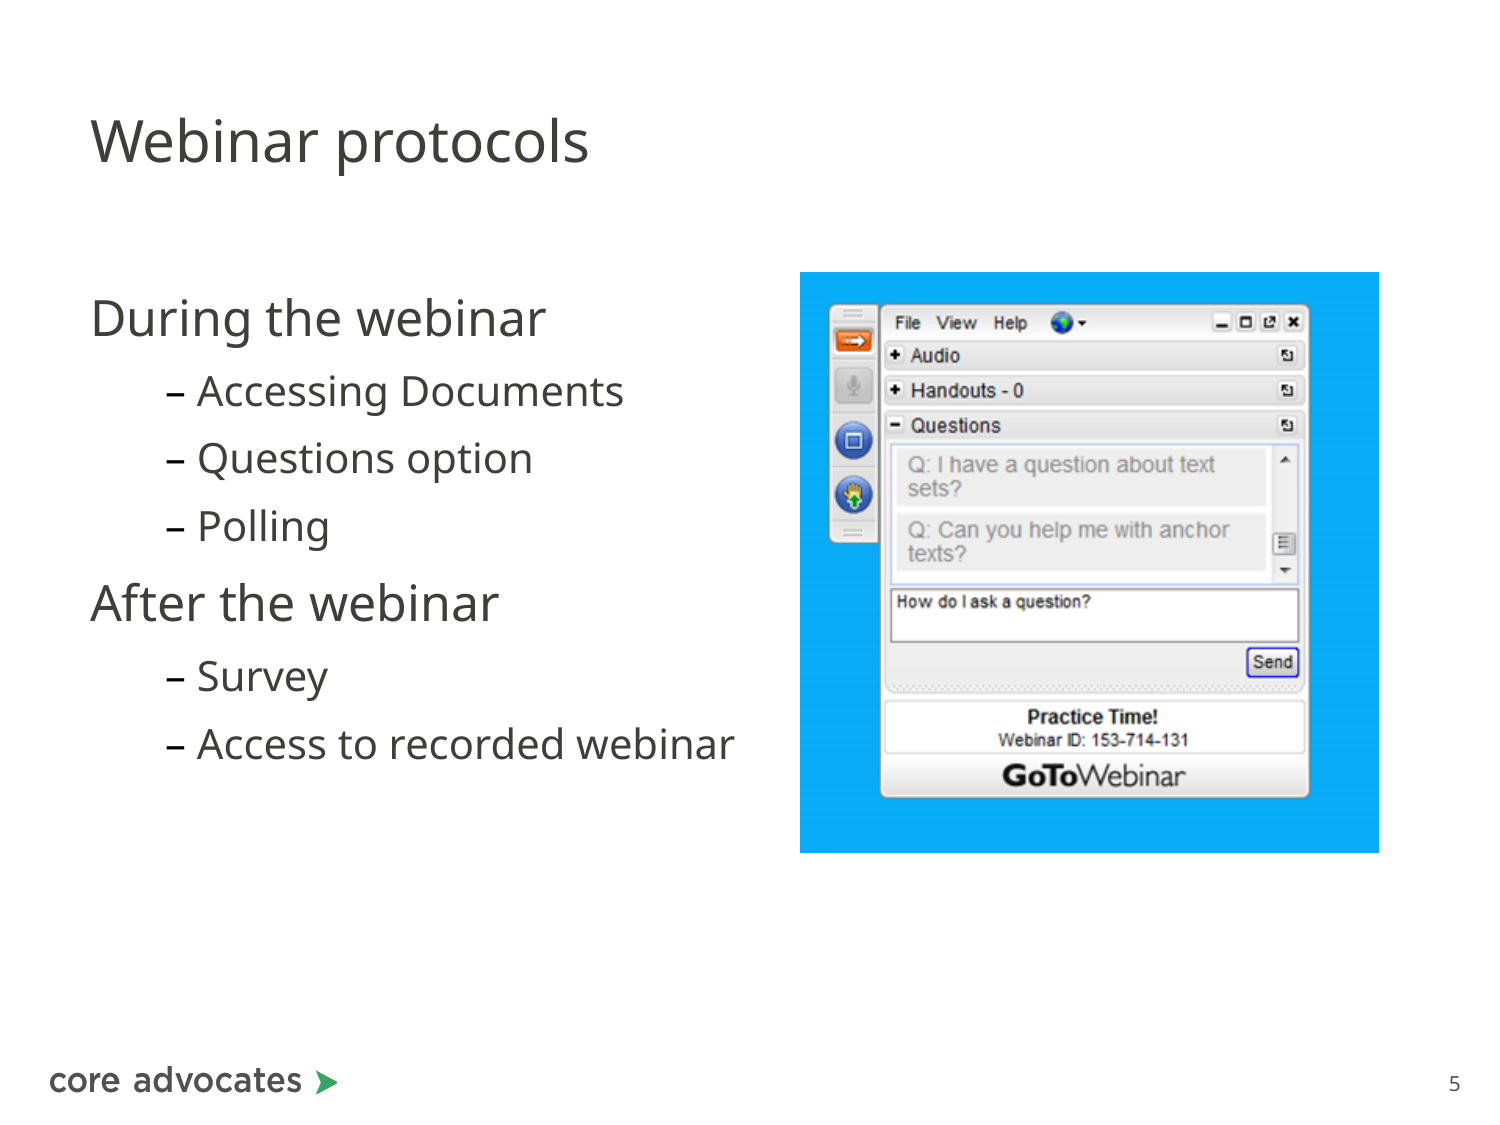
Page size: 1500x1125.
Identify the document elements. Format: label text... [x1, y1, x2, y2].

title Webinar protocols [75, 45, 1425, 233]
picture [828, 304, 1310, 799]
list During the webinar – Accessing Documents – Questions option – Polling After the webinar – Survey – Access to recorded webinar [75, 262, 831, 1005]
picture [50, 1066, 337, 1094]
